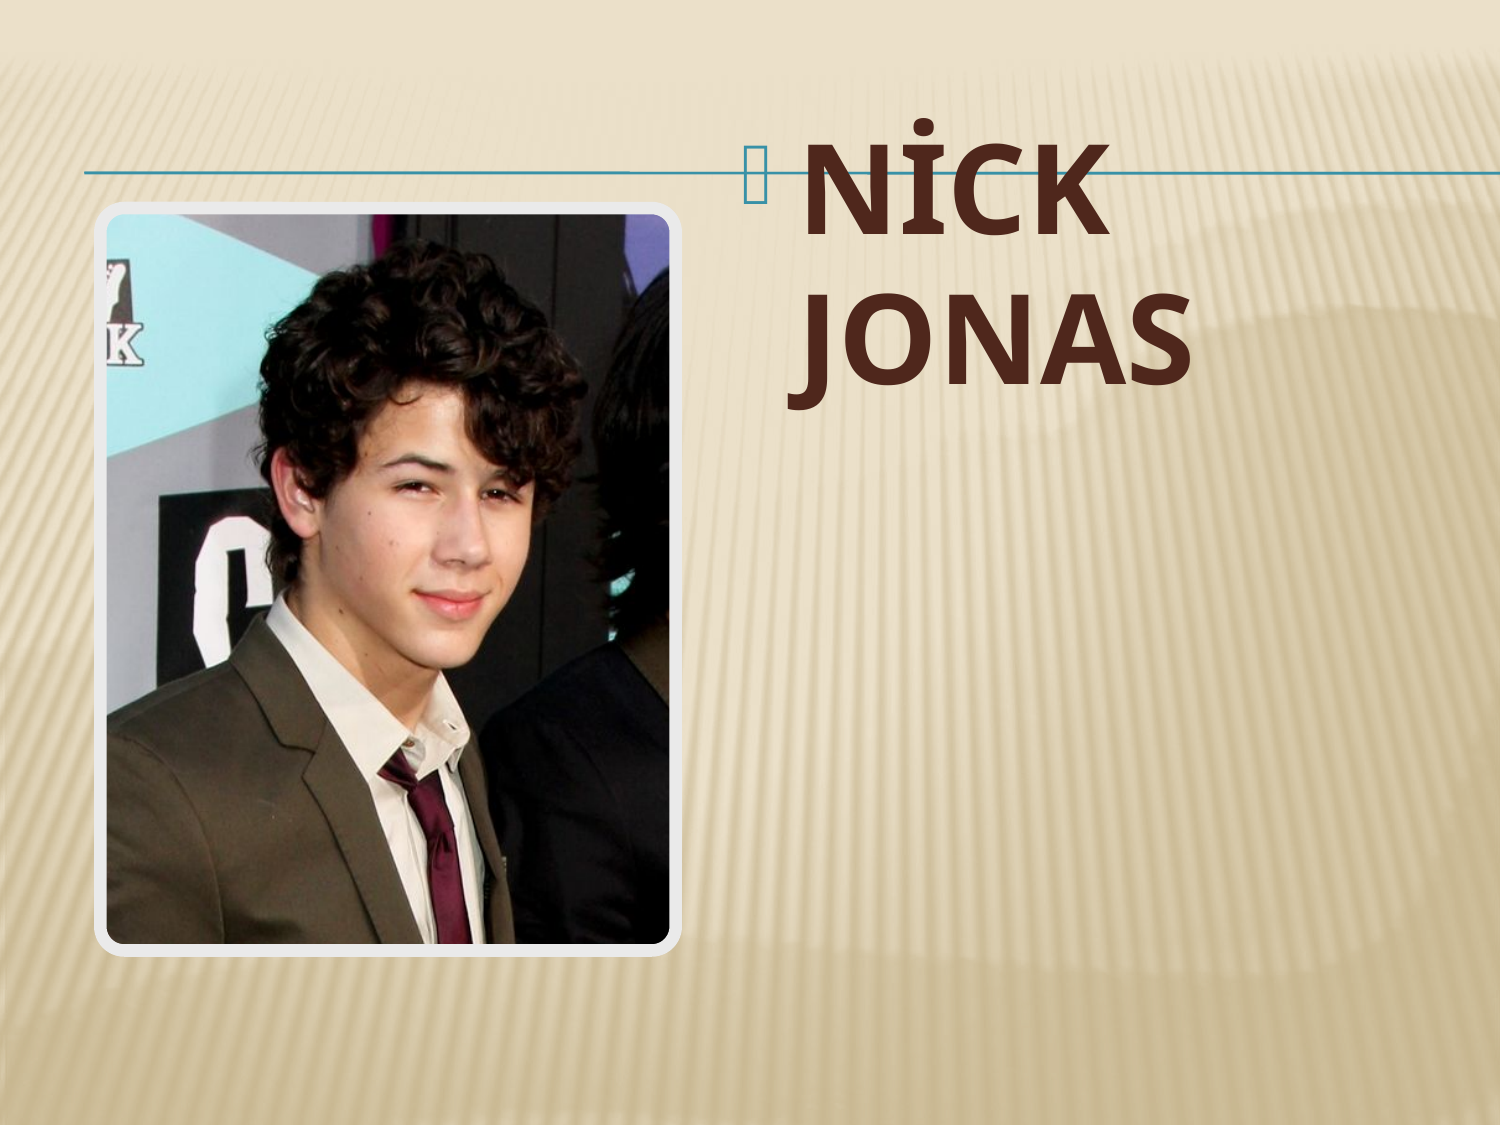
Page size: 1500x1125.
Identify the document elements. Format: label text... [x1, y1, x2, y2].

picture [100, 207, 676, 951]
list NİCK JONAS [726, 101, 1425, 1005]
